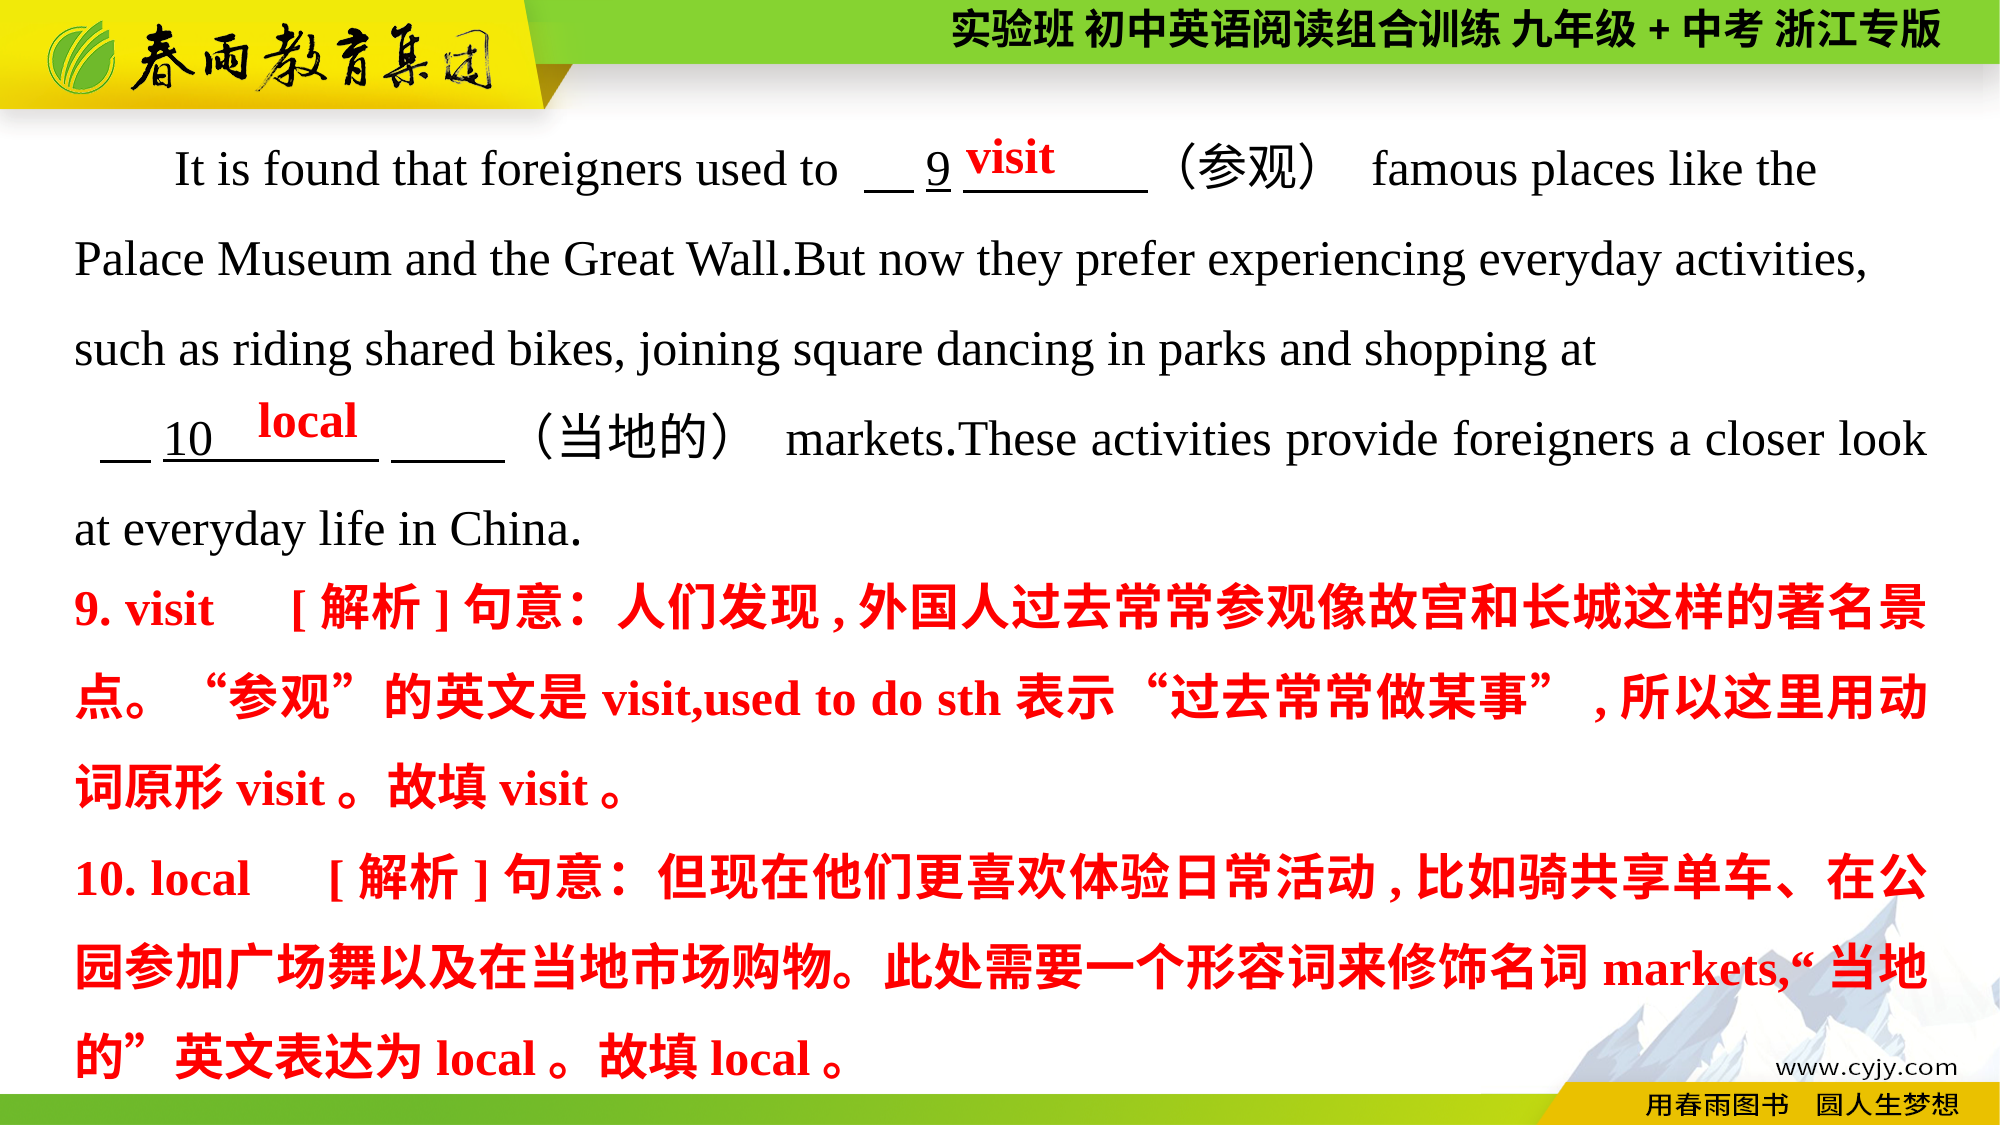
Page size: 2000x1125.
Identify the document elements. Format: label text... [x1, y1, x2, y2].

text_box visit [951, 115, 1071, 191]
picture [0, 0, 2000, 1125]
list It is found that foreigners used to 9 （参观） famous places like the Palace Museum and the Great Wall.But now they prefer experiencing everyday activities, such as riding shared bikes, joining square dancing in parks and shopping at 10 （当地的） markets.These activities provide foreigners a closer look at everyday life in China. [59, 98, 1944, 538]
text_box 9. visit [解析]句意：人们发现,外国人过去常常参观像故宫和长城这样的著名景点。“参观”的英文是visit,used to do sth表示“过去常常做某事”,所以这里用动词原形visit。故填visit。 10. local [解析]句意：但现在他们更喜欢体验日常活动,比如骑共享单车、在公园参加广场舞以及在当地市场购物。此处需要一个形容词来修饰名词markets,“当地的”英文表达为local。故填local。 [59, 538, 1944, 1094]
text_box local [243, 379, 374, 455]
